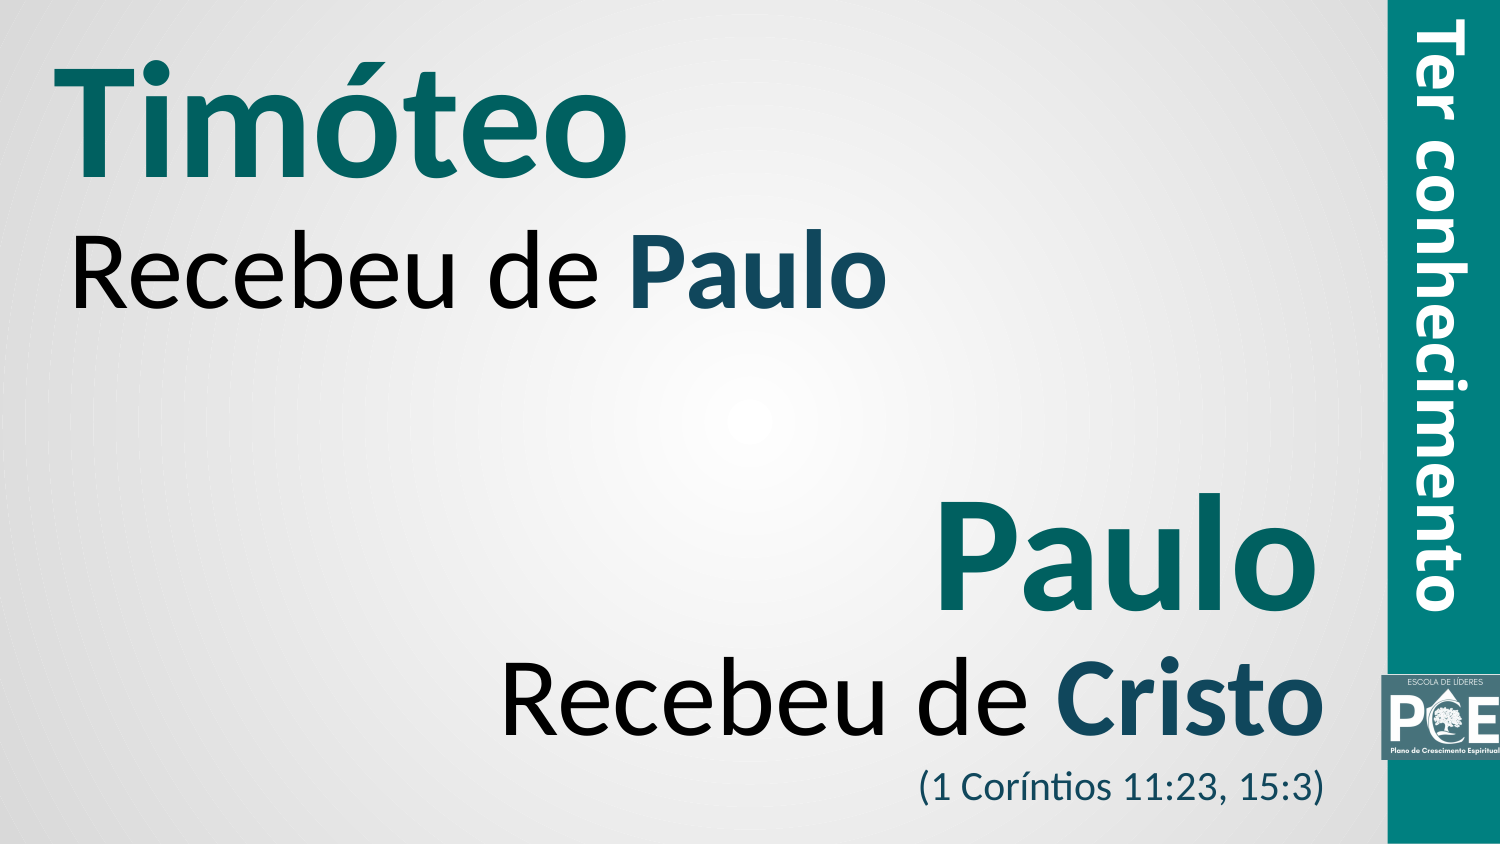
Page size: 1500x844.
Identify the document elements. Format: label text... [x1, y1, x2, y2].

text_box Ter conhecimento [1397, 10, 1492, 623]
text_box Timóteo [46, 3, 640, 219]
picture [1381, 674, 1500, 760]
text_box Recebeu de Cristo (1 Coríntios 11:23, 15:3) [446, 615, 1334, 816]
text_box Paulo [925, 436, 1329, 615]
text_box Recebeu de Paulo [61, 188, 949, 339]
